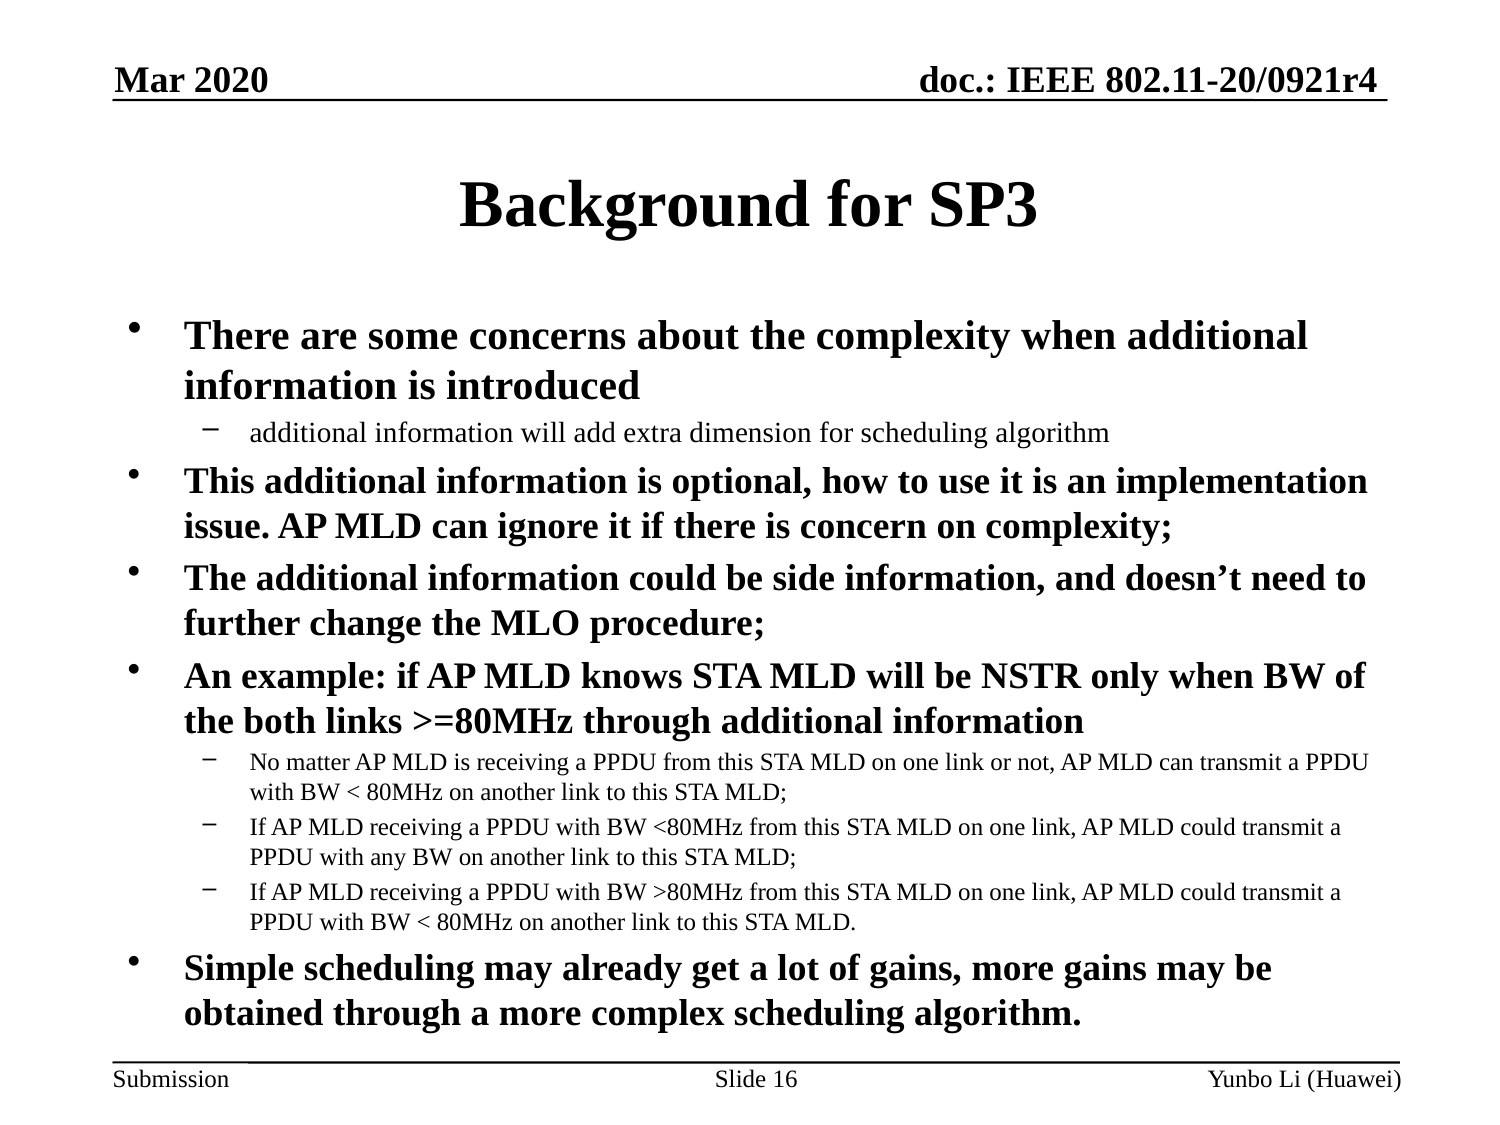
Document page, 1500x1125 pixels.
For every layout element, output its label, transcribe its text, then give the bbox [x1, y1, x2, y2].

footer Yunbo Li (Huawei) [1204, 1061, 1402, 1093]
title Background for SP3 [112, 112, 1388, 288]
list There are some concerns about the complexity when additional information is introduced additional information will add extra dimension for scheduling algorithm This additional information is optional, how to use it is an implementation issue. AP MLD can ignore it if there is concern on complexity; The additional information could be side information, and doesn’t need to further change the MLO procedure; An example: if AP MLD knows STA MLD will be NSTR only when BW of the both links >=80MHz through additional information No matter AP MLD is receiving a PPDU from this STA MLD on one link or not, AP MLD can transmit a PPDU with BW < 80MHz on another link to this STA MLD; If AP MLD receiving a PPDU with BW <80MHz from this STA MLD on one link, AP MLD could transmit a PPDU with any BW on another link to this STA MLD; If AP MLD receiving a PPDU with BW >80MHz from this STA MLD on one link, AP MLD could transmit a PPDU with BW < 80MHz on another link to this STA MLD. Simple scheduling may already get a lot of gains, more gains may be obtained through a more complex scheduling algorithm. [112, 299, 1388, 1050]
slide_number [114, 54, 271, 101]
slide_number Slide 16 [712, 1061, 800, 1093]
